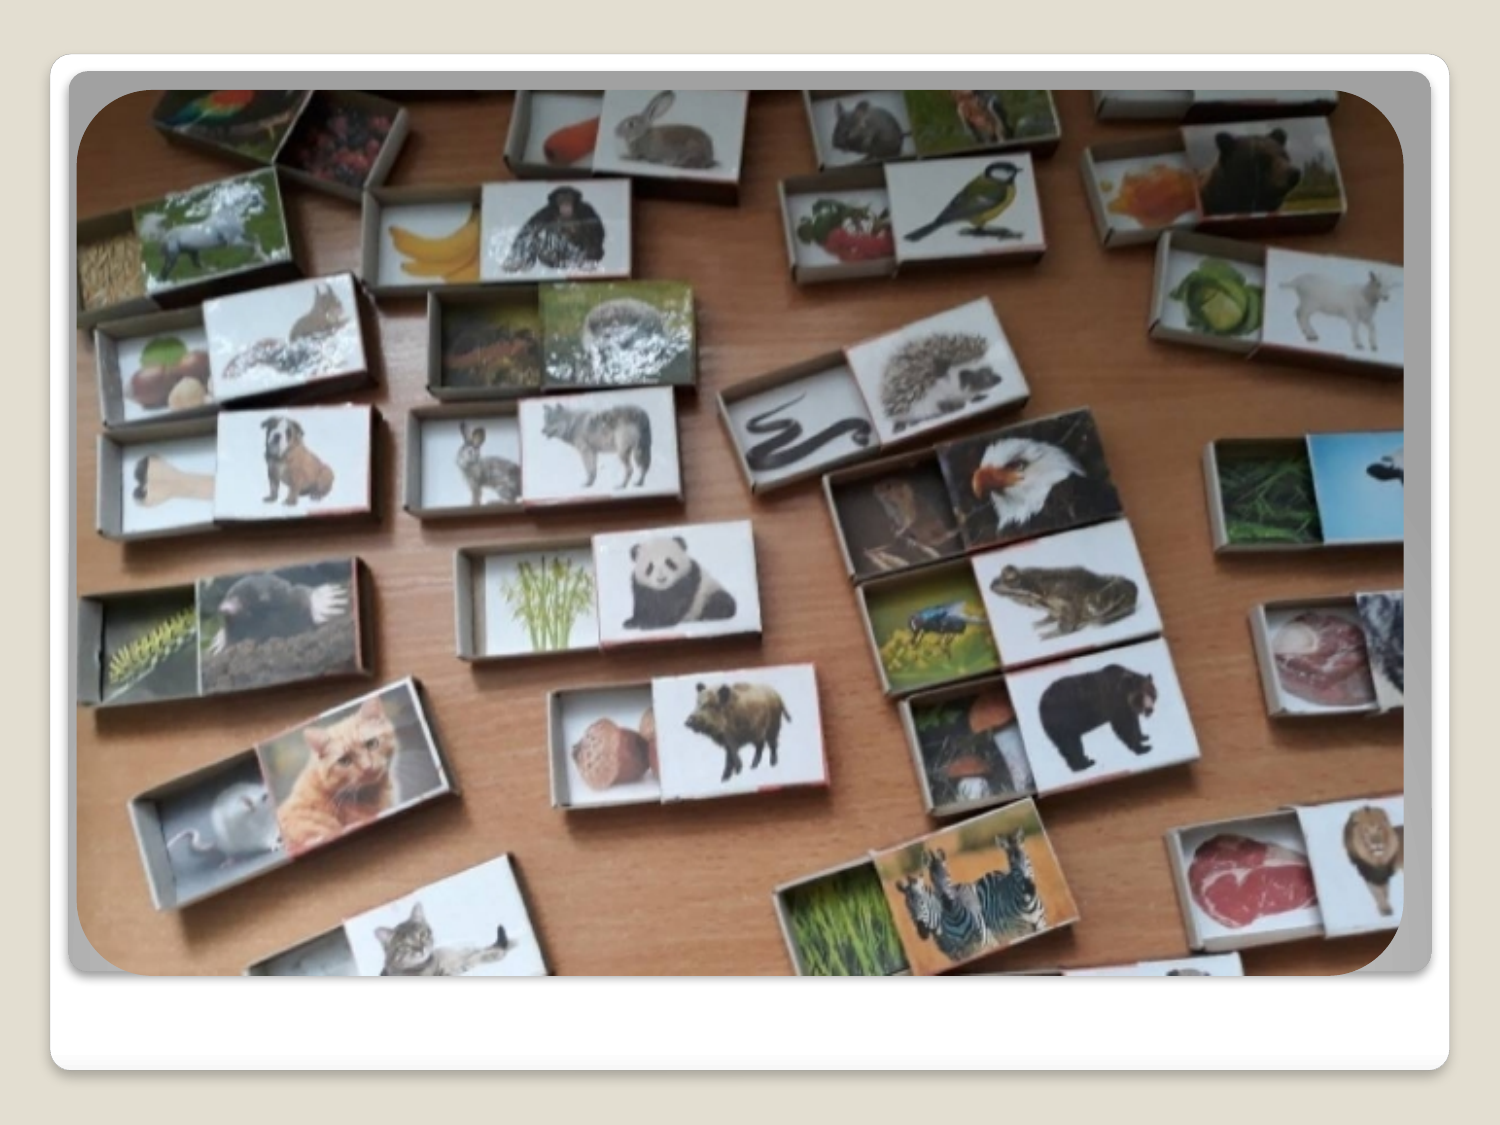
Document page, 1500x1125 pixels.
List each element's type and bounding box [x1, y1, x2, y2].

picture [76, 89, 1404, 977]
